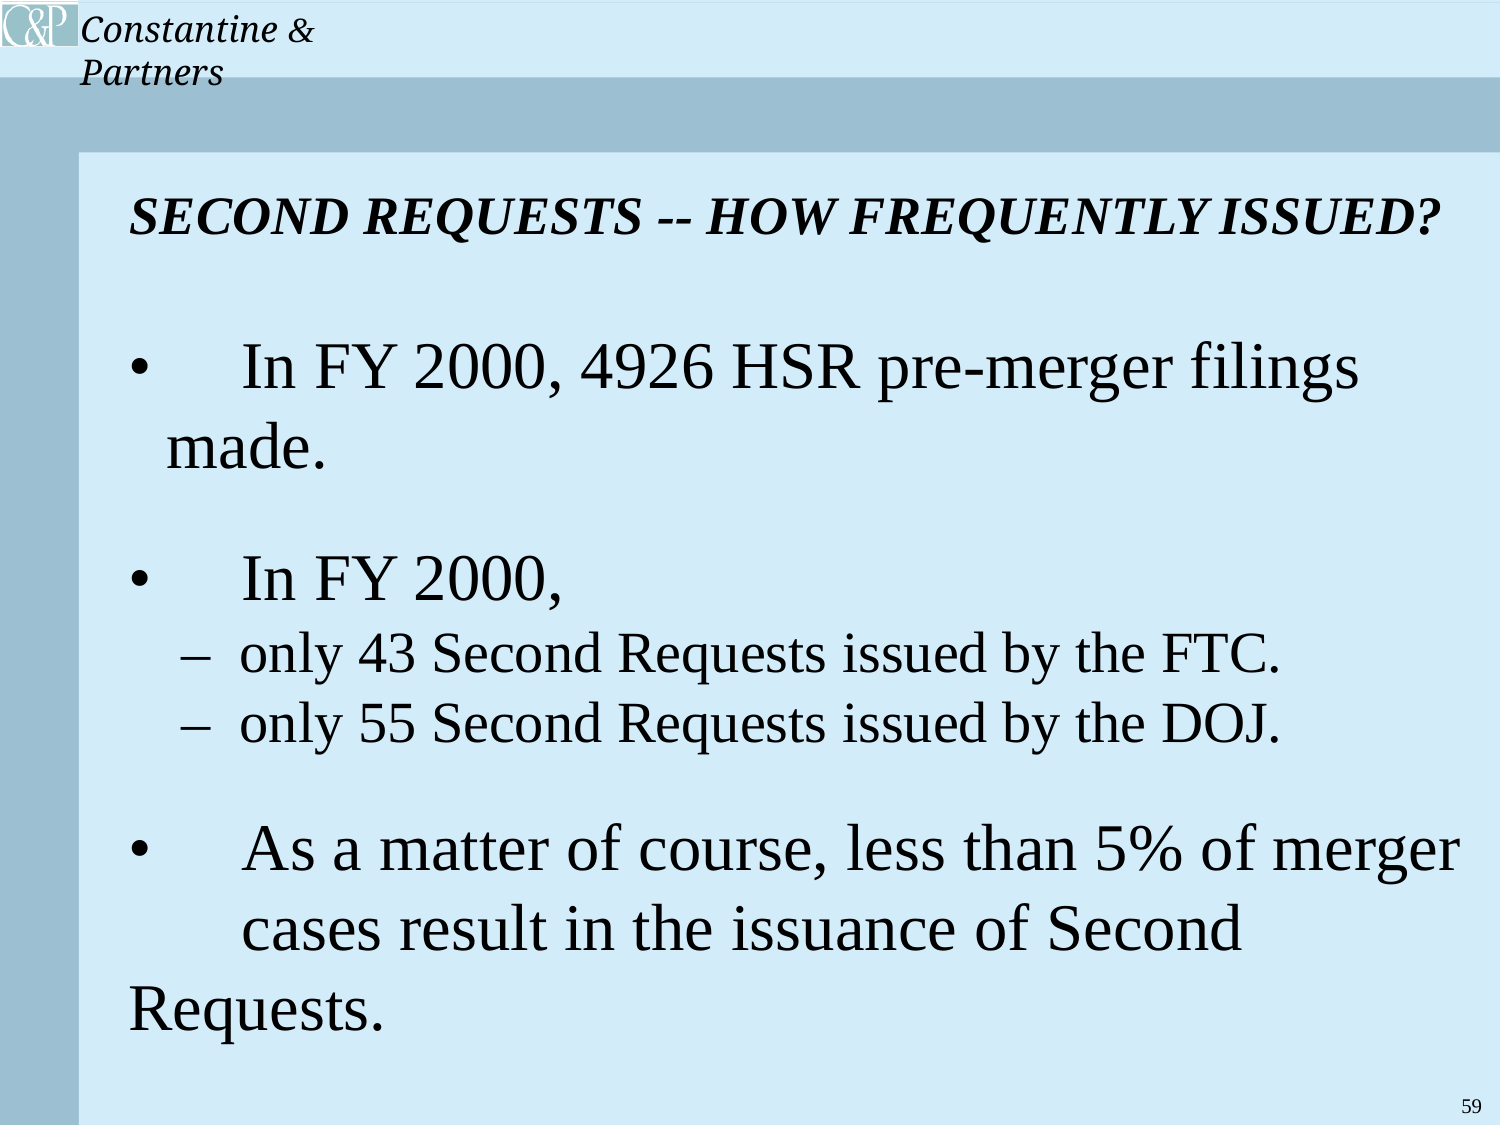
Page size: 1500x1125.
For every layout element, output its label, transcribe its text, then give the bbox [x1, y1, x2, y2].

text_box • In FY 2000, 4926 HSR pre-merger filings made. • In FY 2000, – only 43 Second Requests issued by the FTC. – only 55 Second Requests issued by the DOJ. • As a matter of course, less than 5% of merger cases result in the issuance of Second Requests. [74, 254, 1500, 1052]
text_box SECOND REQUESTS -- HOW FREQUENTLY ISSUED? [74, 114, 1500, 249]
